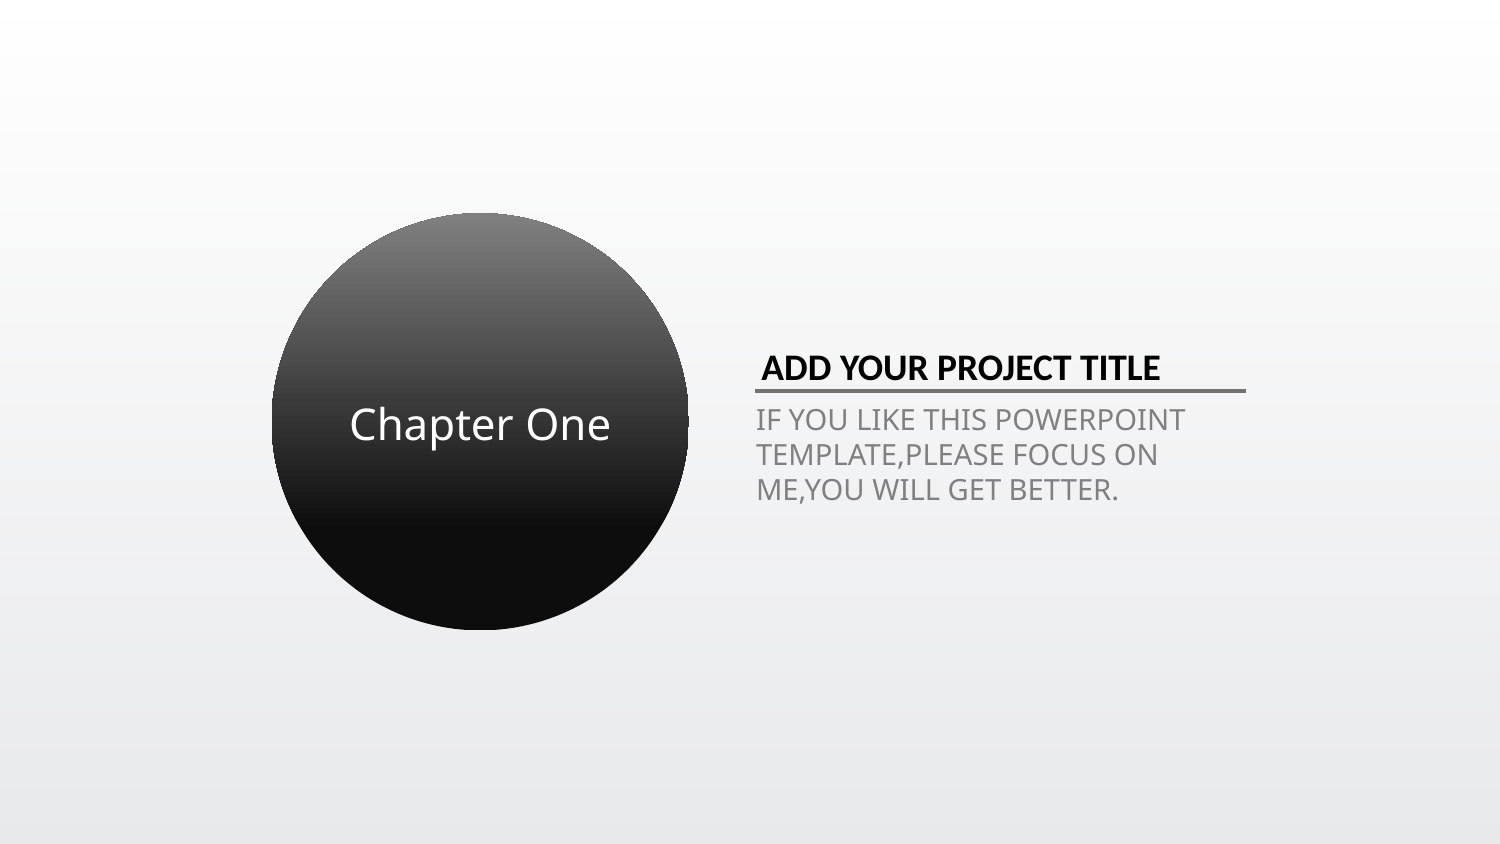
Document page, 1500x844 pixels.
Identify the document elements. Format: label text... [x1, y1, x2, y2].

text_box Chapter One [337, 390, 623, 455]
text_box [270, 212, 690, 632]
text_box IF YOU LIKE THIS POWERPOINT TEMPLATE,PLEASE FOCUS ON ME,YOU WILL GET BETTER. [744, 396, 1240, 513]
text_box ADD YOUR PROJECT TITLE [750, 337, 1173, 394]
